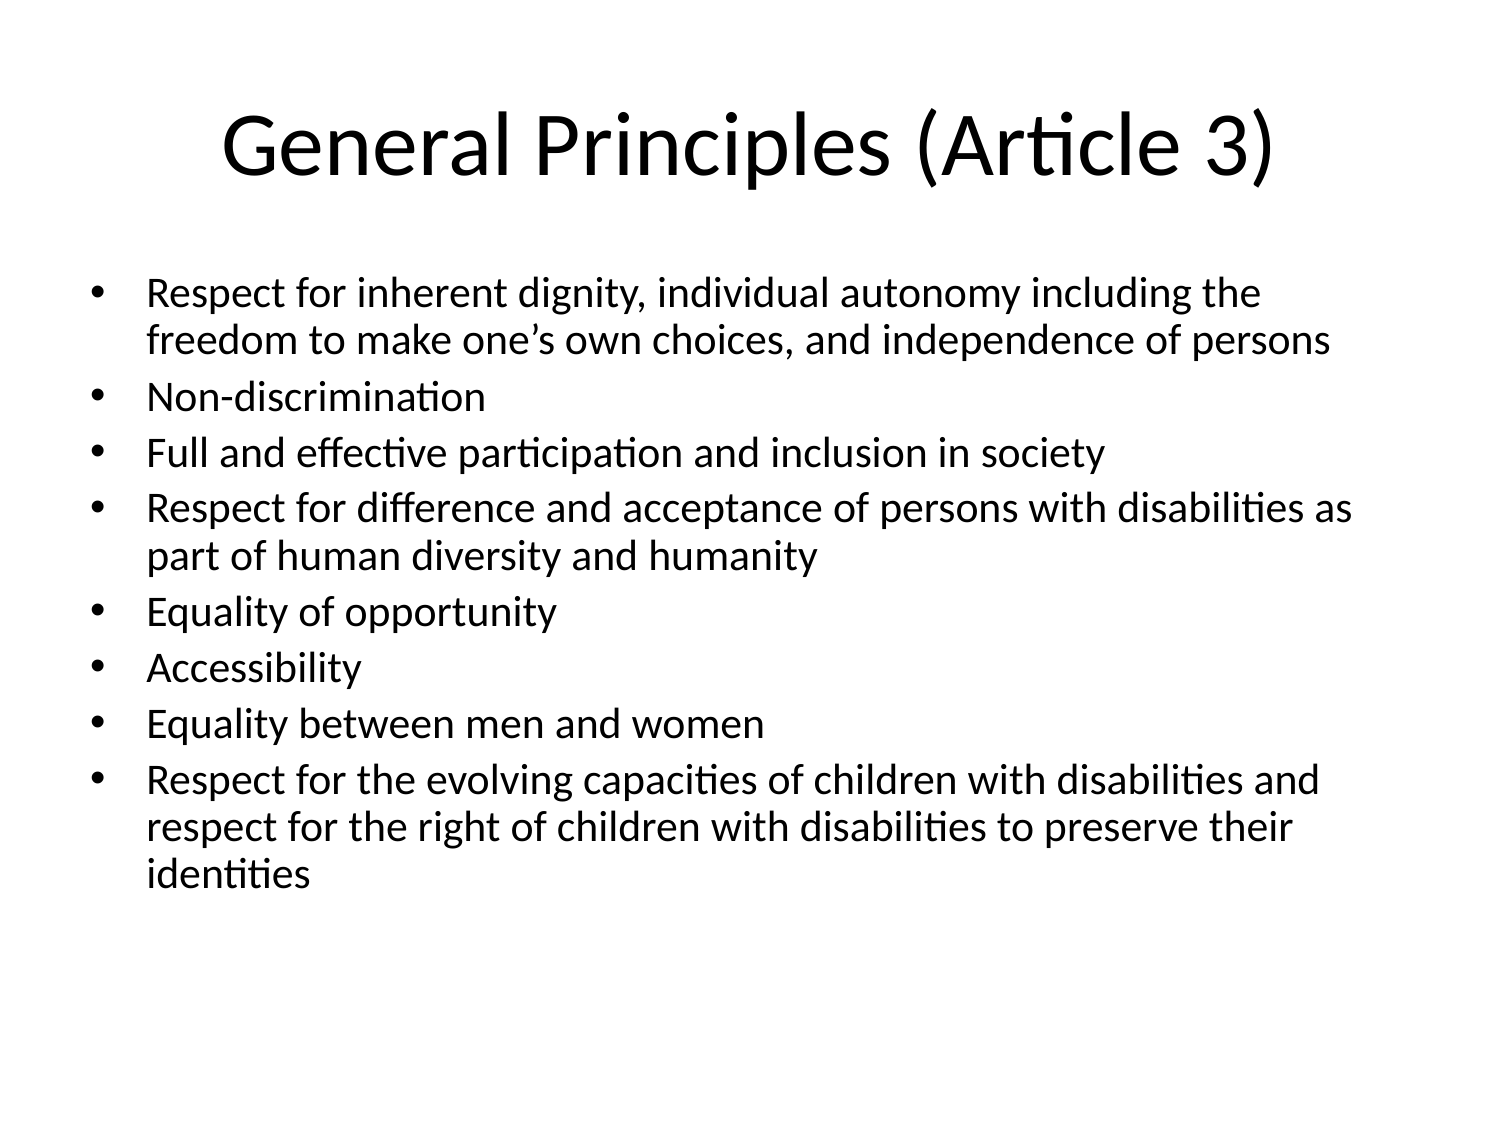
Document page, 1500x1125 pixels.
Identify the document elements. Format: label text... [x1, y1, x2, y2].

title General Principles (Article 3) [75, 45, 1425, 233]
list Respect for inherent dignity, individual autonomy including the freedom to make one’s own choices, and independence of persons Non-discrimination Full and effective participation and inclusion in society Respect for difference and acceptance of persons with disabilities as part of human diversity and humanity Equality of opportunity Accessibility Equality between men and women Respect for the evolving capacities of children with disabilities and respect for the right of children with disabilities to preserve their identities [75, 262, 1425, 1005]
